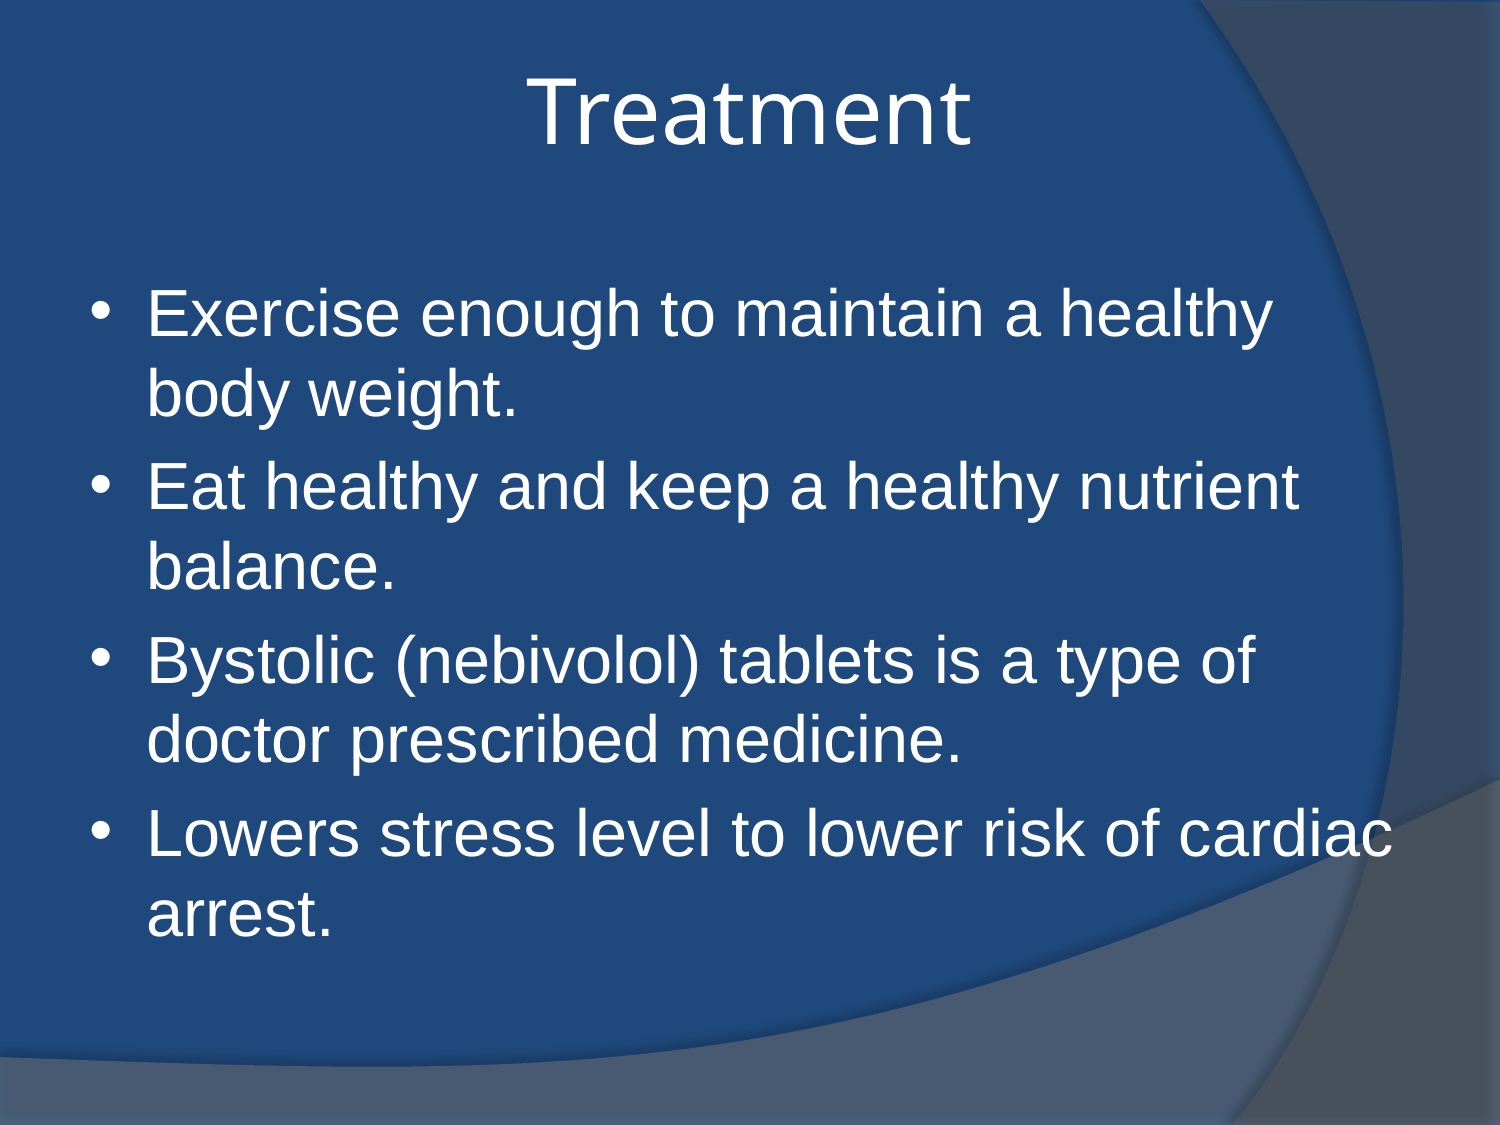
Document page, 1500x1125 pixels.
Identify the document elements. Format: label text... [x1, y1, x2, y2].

text_box Exercise enough to maintain a healthy body weight. Eat healthy and keep a healthy nutrient balance. Bystolic (nebivolol) tablets is a type of doctor prescribed medicine. Lowers stress level to lower risk of cardiac arrest. [74, 262, 1425, 1005]
text_box Treatment [74, 45, 1425, 233]
